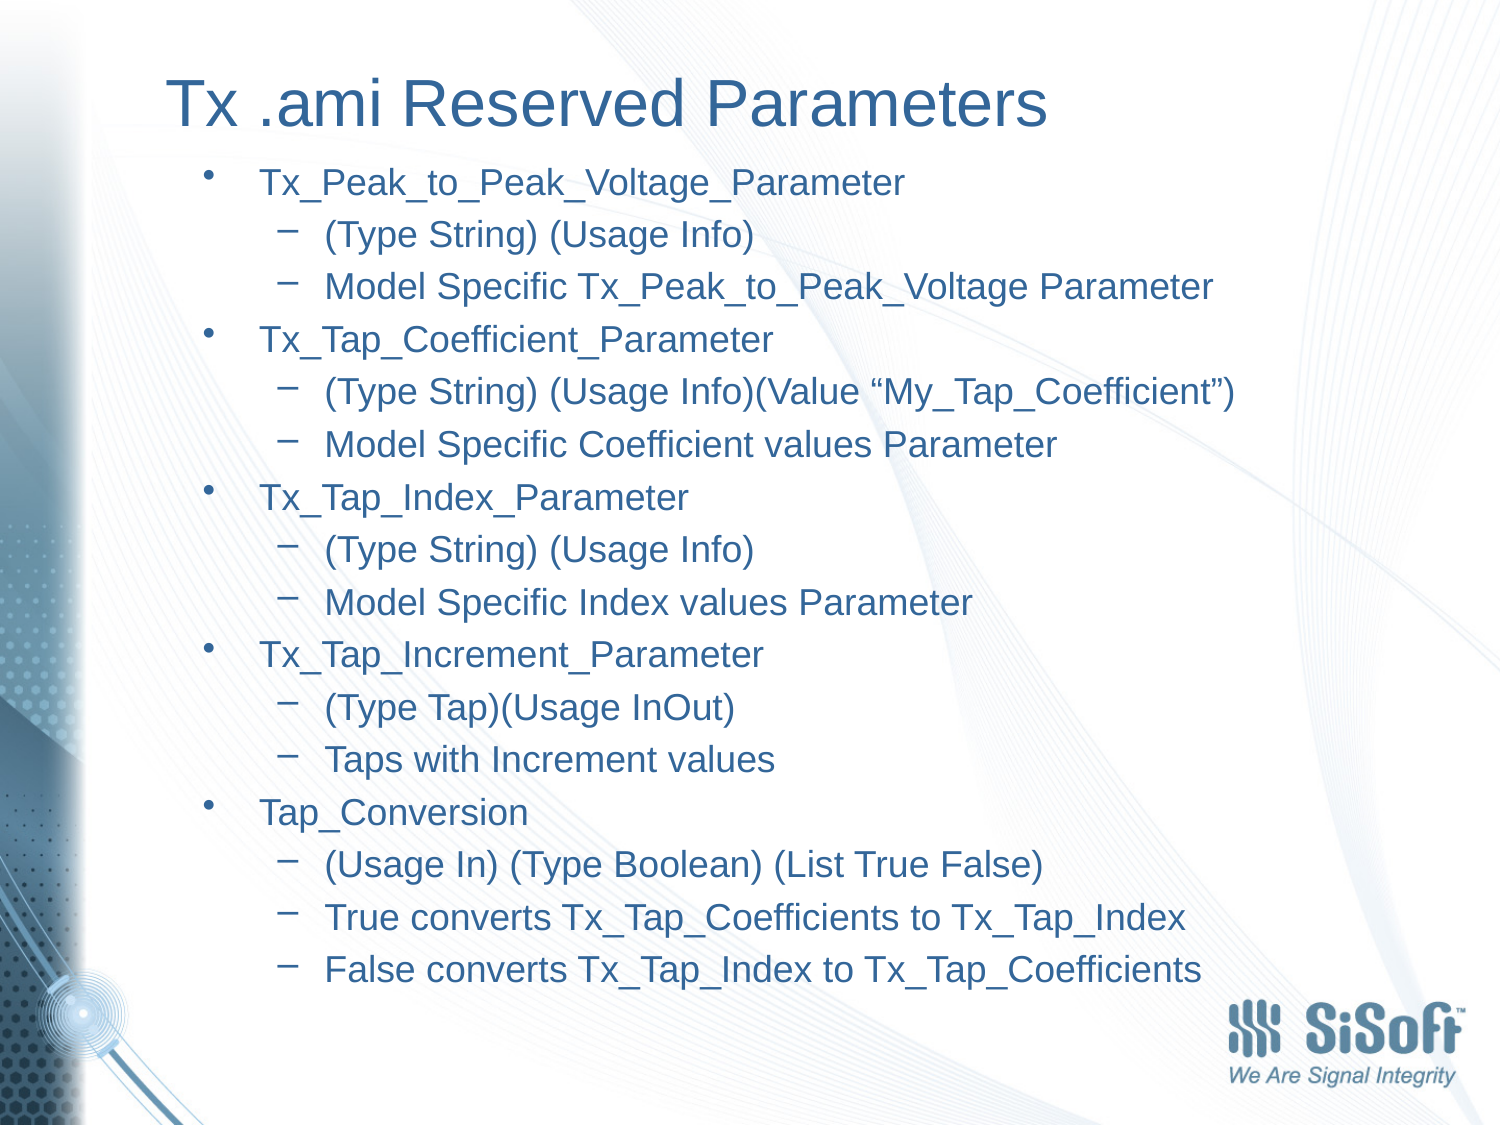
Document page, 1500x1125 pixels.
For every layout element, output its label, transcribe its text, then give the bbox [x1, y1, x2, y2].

picture [0, 0, 1500, 1125]
title Tx .ami Reserved Parameters [150, 24, 1300, 175]
list Tx_Peak_to_Peak_Voltage_Parameter (Type String) (Usage Info) Model Specific Tx_Peak_to_Peak_Voltage Parameter Tx_Tap_Coefficient_Parameter (Type String) (Usage Info)(Value “My_Tap_Coefficient”) Model Specific Coefficient values Parameter Tx_Tap_Index_Parameter (Type String) (Usage Info) Model Specific Index values Parameter Tx_Tap_Increment_Parameter (Type Tap)(Usage InOut) Taps with Increment values Tap_Conversion (Usage In) (Type Boolean) (List True False) True converts Tx_Tap_Coefficients to Tx_Tap_Index False converts Tx_Tap_Index to Tx_Tap_Coefficients [187, 149, 1363, 1075]
